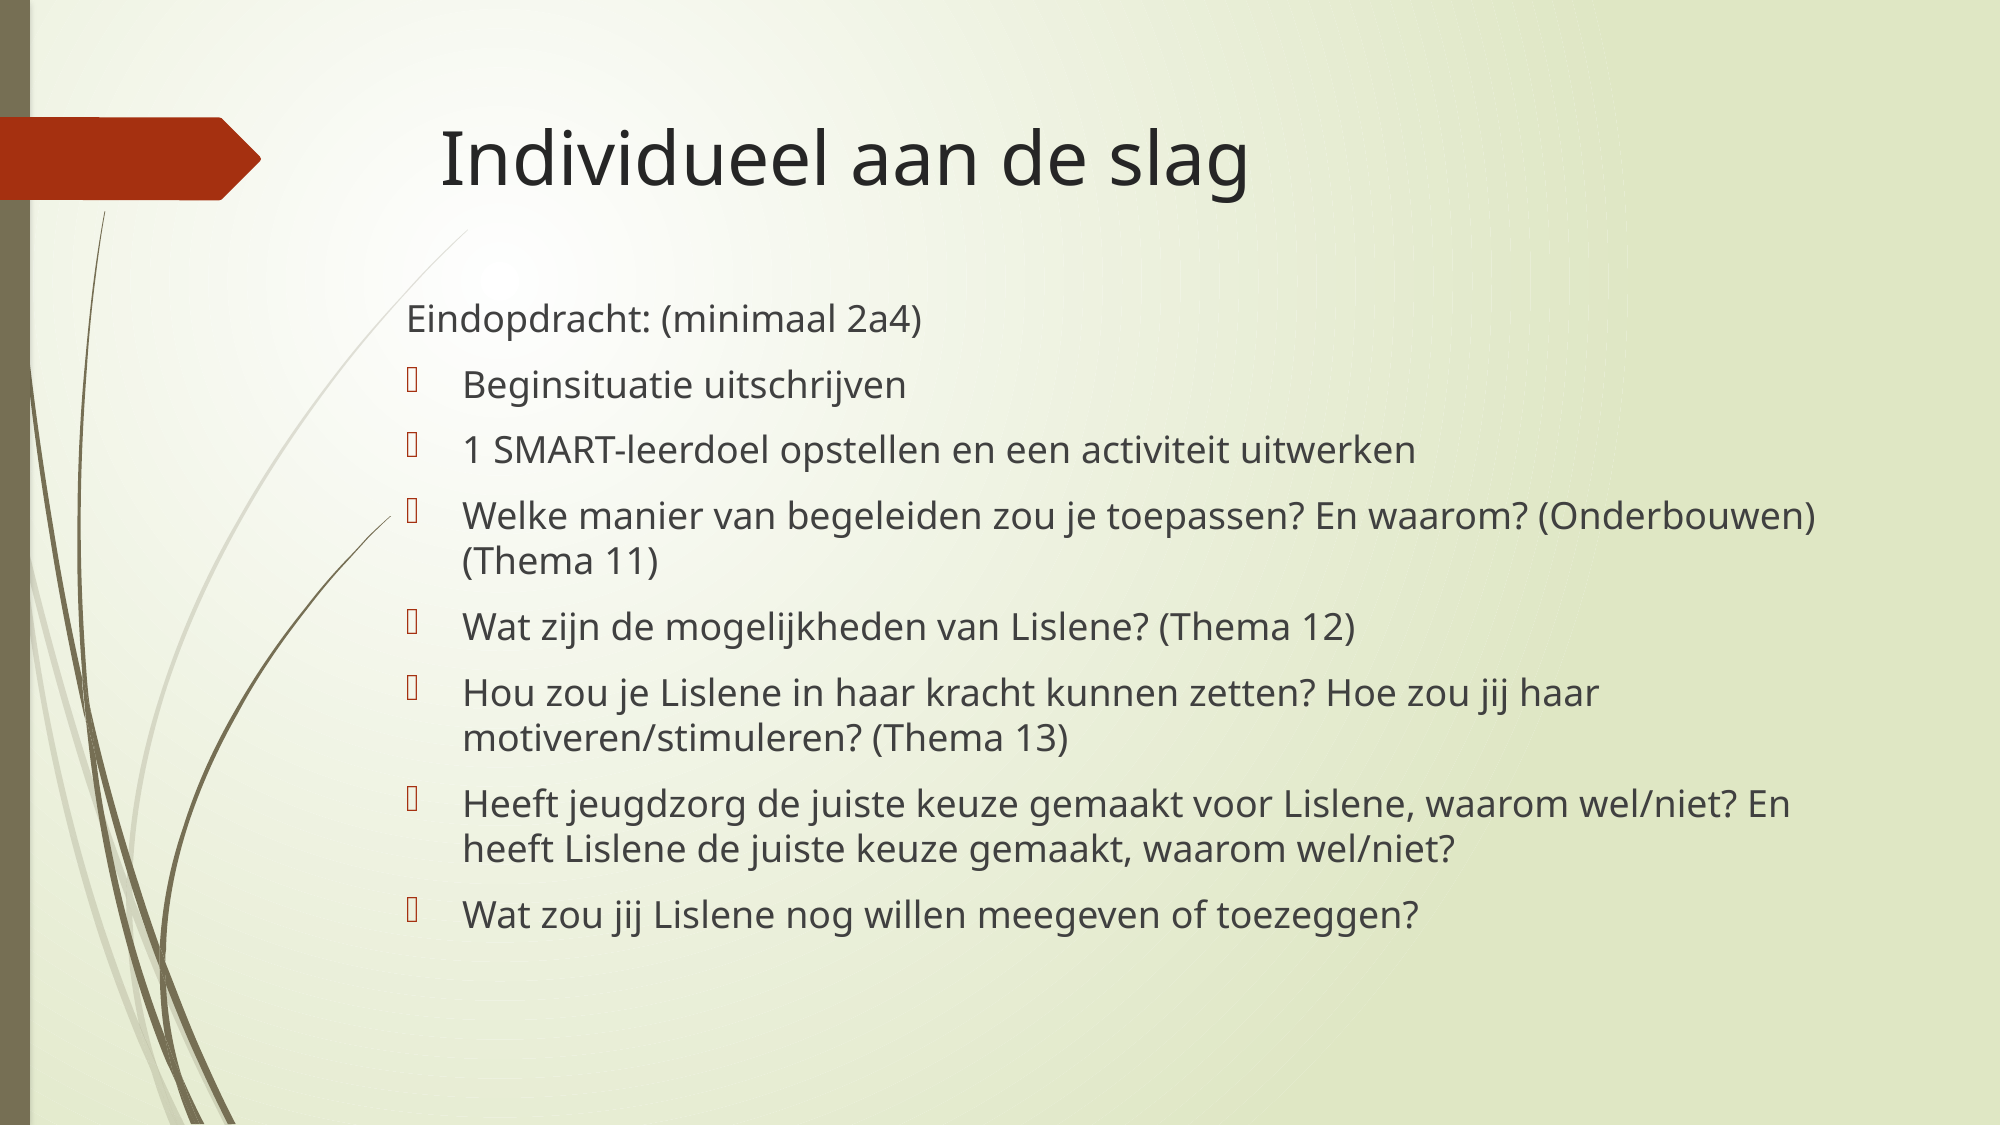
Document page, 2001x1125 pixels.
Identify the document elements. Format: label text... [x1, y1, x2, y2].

title Individueel aan de slag [425, 102, 1888, 287]
list Eindopdracht: (minimaal 2a4) Beginsituatie uitschrijven 1 SMART-leerdoel opstellen en een activiteit uitwerken Welke manier van begeleiden zou je toepassen? En waarom? (Onderbouwen) (Thema 11) Wat zijn de mogelijkheden van Lislene? (Thema 12) Hou zou je Lislene in haar kracht kunnen zetten? Hoe zou jij haar motiveren/stimuleren? (Thema 13) Heeft jeugdzorg de juiste keuze gemaakt voor Lislene, waarom wel/niet? En heeft Lislene de juiste keuze gemaakt, waarom wel/niet? Wat zou jij Lislene nog willen meegeven of toezeggen? [390, 287, 1888, 970]
